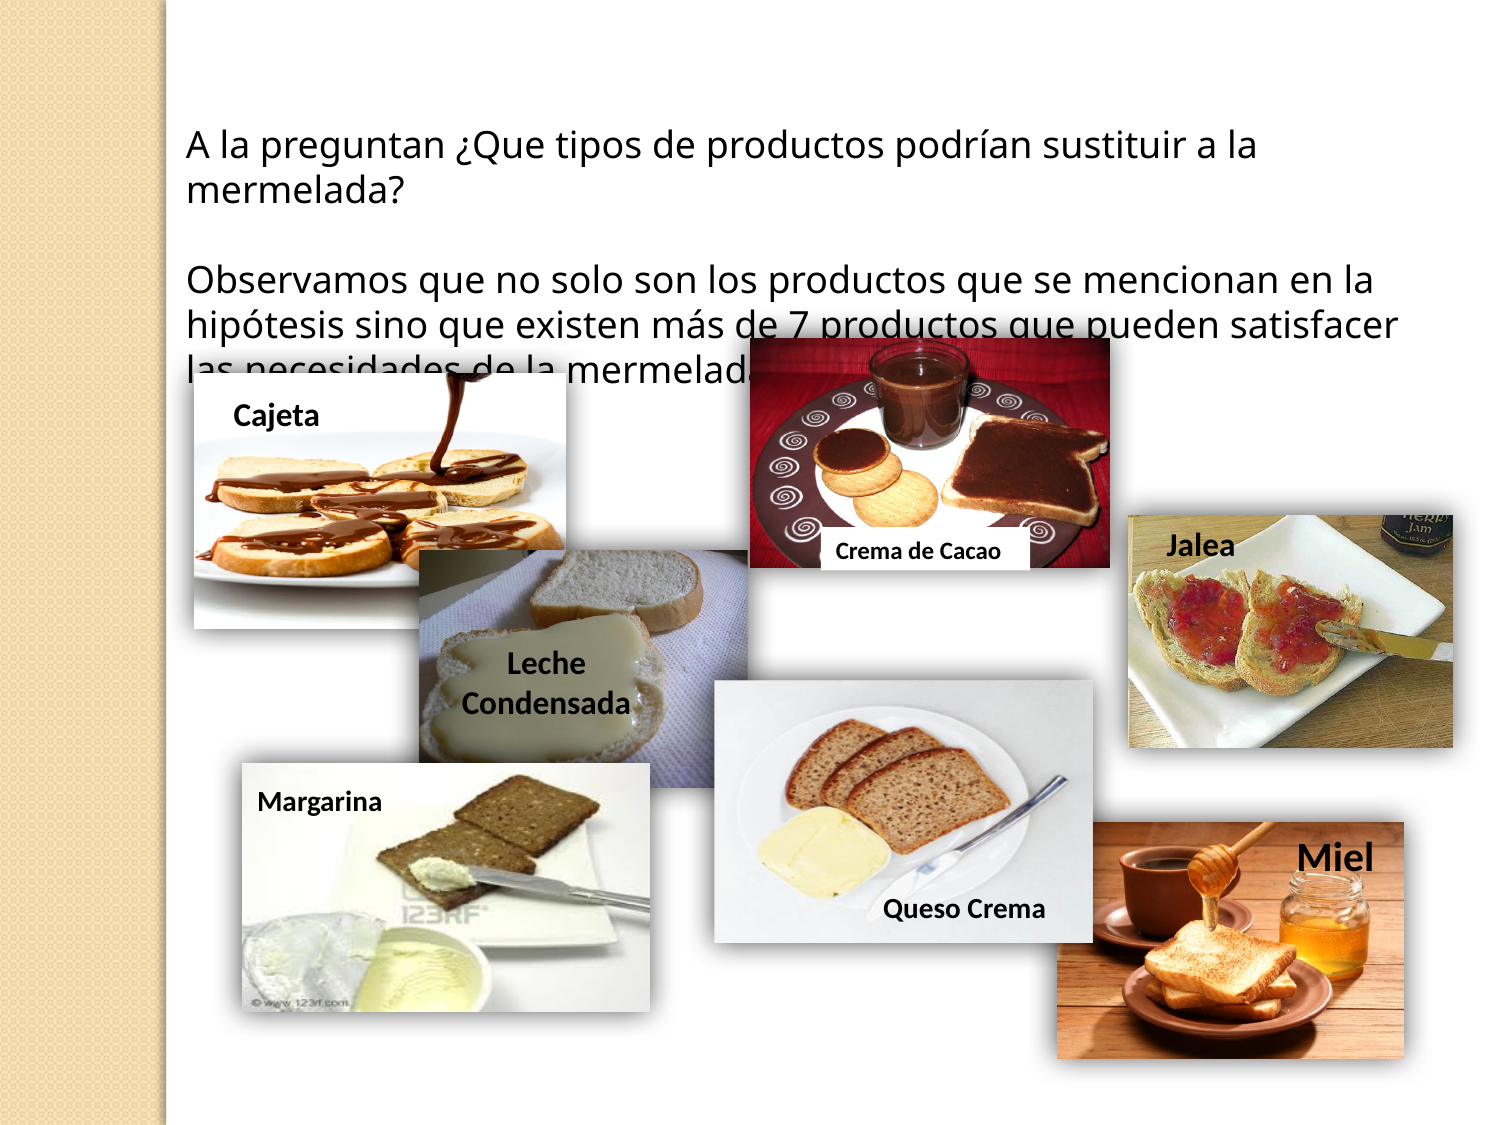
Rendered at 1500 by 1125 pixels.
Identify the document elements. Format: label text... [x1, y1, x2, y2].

picture [1127, 514, 1454, 749]
text_box A la preguntan ¿Que tipos de productos podrían sustituir a la mermelada? Observamos que no solo son los productos que se mencionan en la hipótesis sino que existen más de 7 productos que pueden satisfacer las necesidades de la mermelada. [171, 113, 1447, 444]
picture [194, 373, 1405, 1060]
picture [749, 337, 1110, 569]
